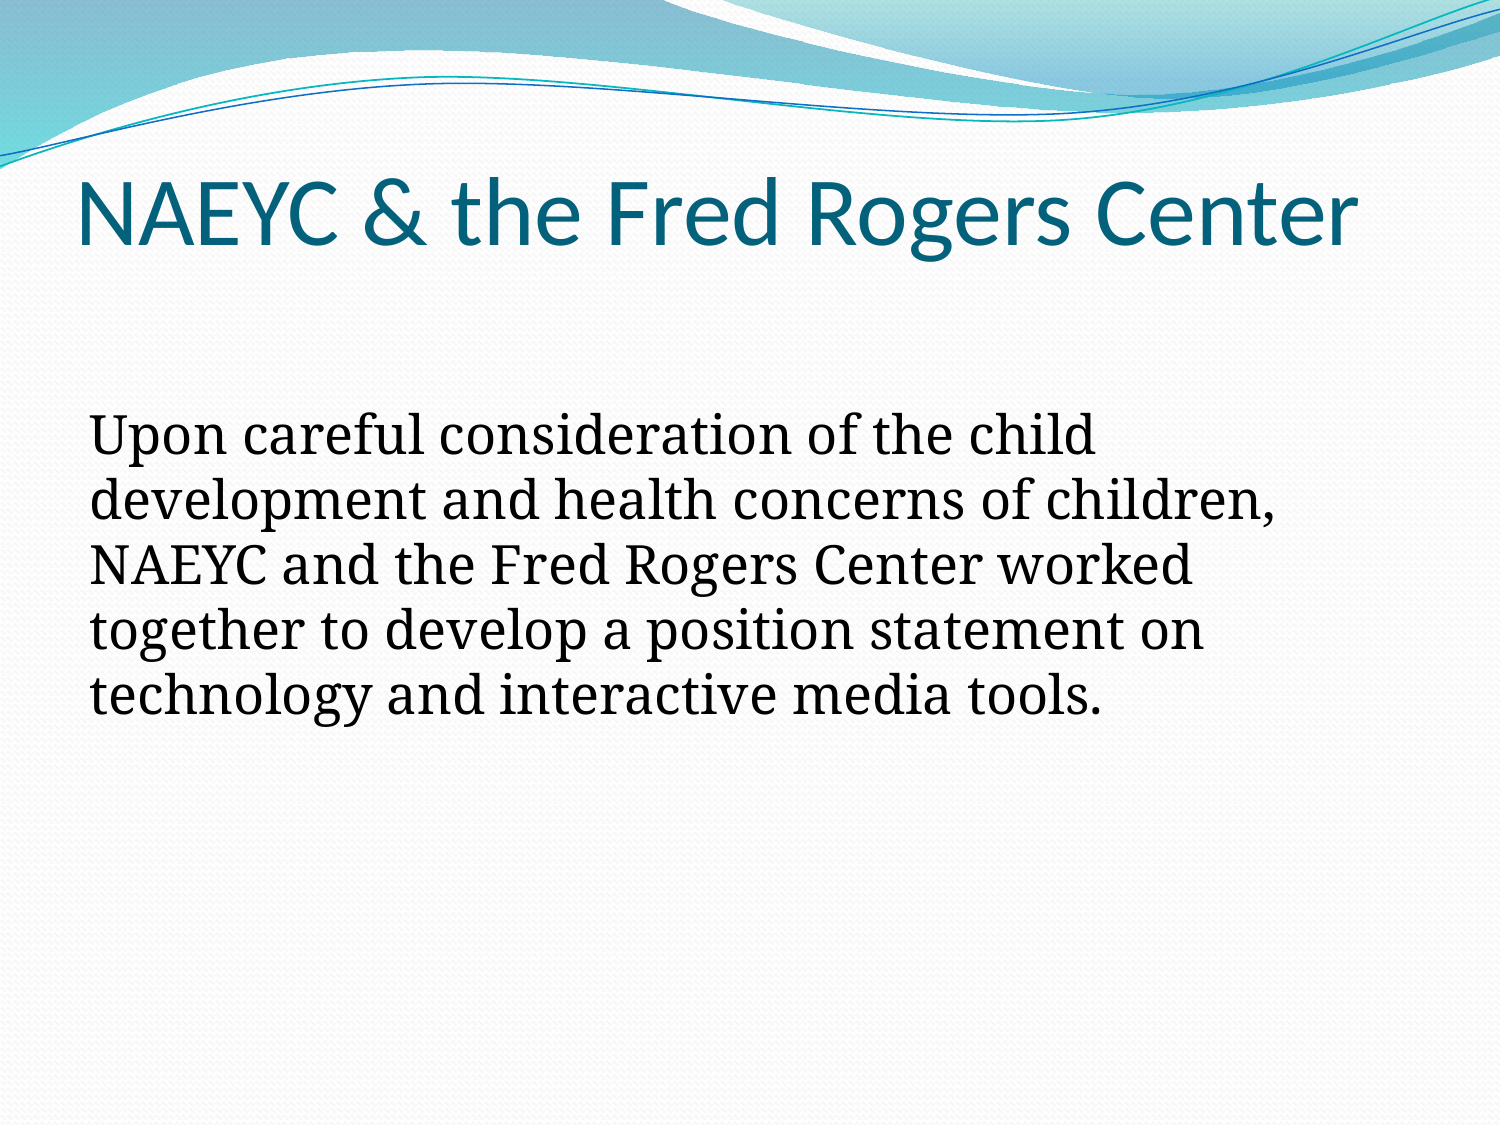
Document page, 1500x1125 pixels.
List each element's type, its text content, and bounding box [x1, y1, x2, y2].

title NAEYC & the Fred Rogers Center [75, 112, 1425, 266]
list Upon careful consideration of the child development and health concerns of children, NAEYC and the Fred Rogers Center worked together to develop a position statement on technology and interactive media tools. [75, 317, 1425, 1038]
